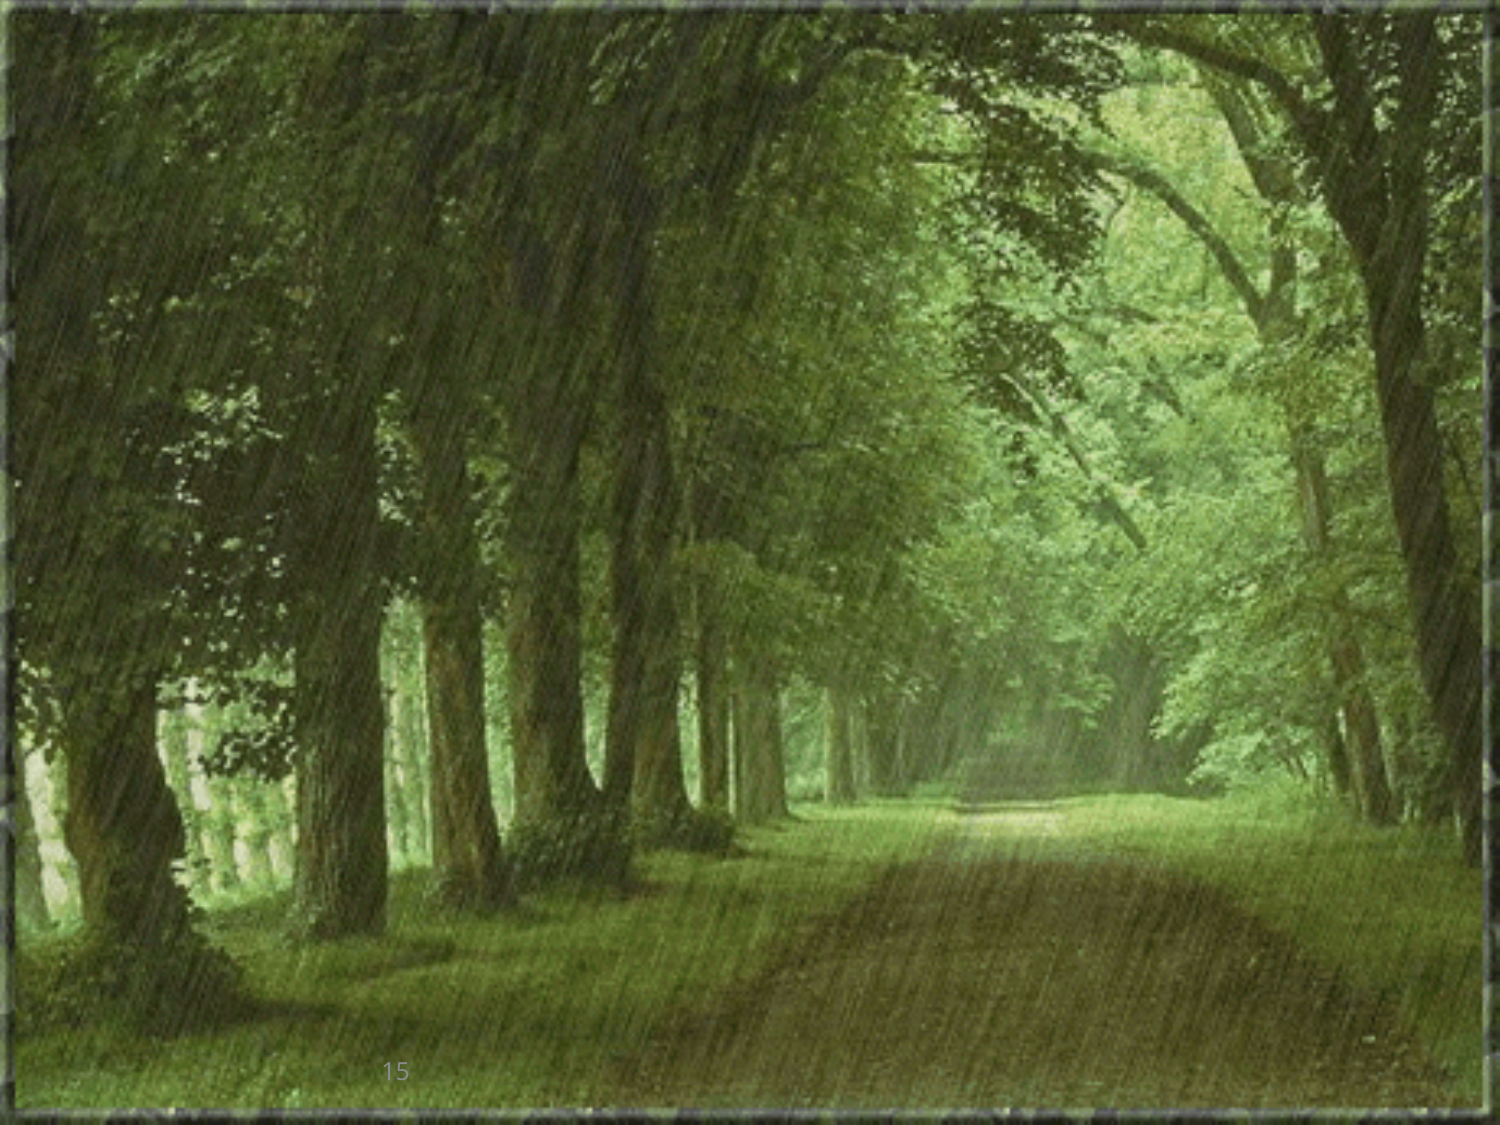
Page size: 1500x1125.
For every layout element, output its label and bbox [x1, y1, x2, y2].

list [0, 0, 1500, 1125]
